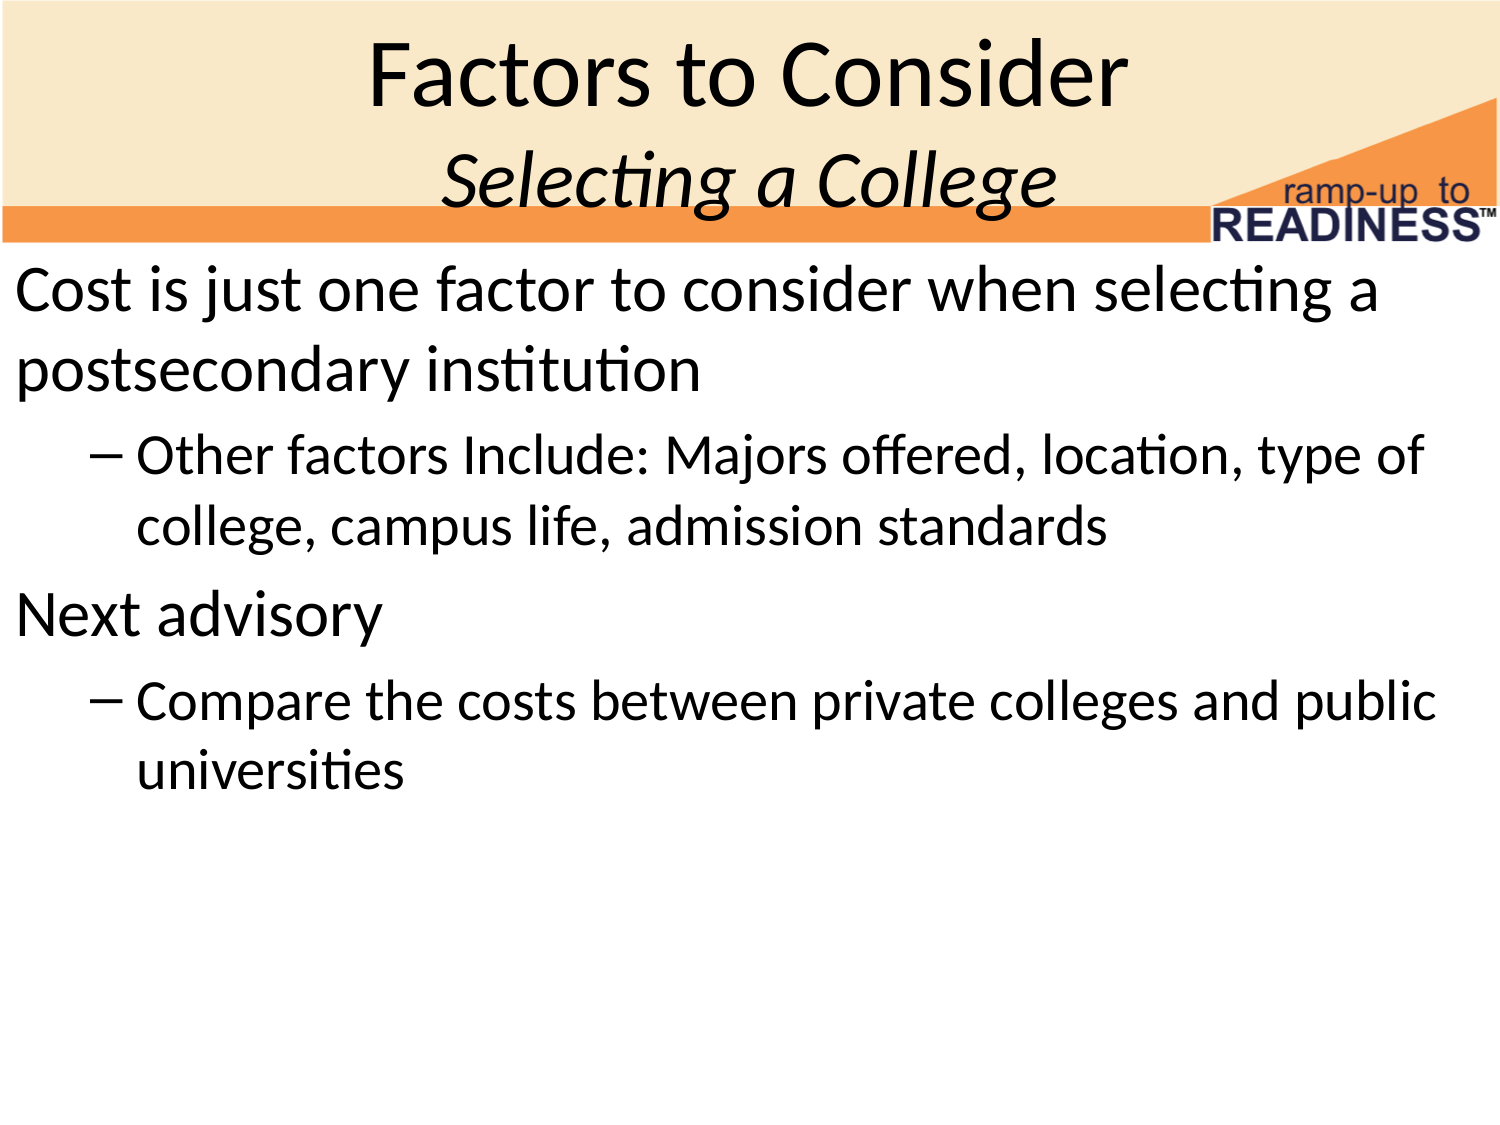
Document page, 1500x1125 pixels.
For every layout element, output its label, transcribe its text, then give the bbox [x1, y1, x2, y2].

title Factors to Consider Selecting a College [75, 0, 1425, 233]
list Cost is just one factor to consider when selecting a postsecondary institution Other factors Include: Majors offered, location, type of college, campus life, admission standards Next advisory Compare the costs between private colleges and public universities [0, 237, 1500, 1125]
picture [0, 0, 1500, 237]
